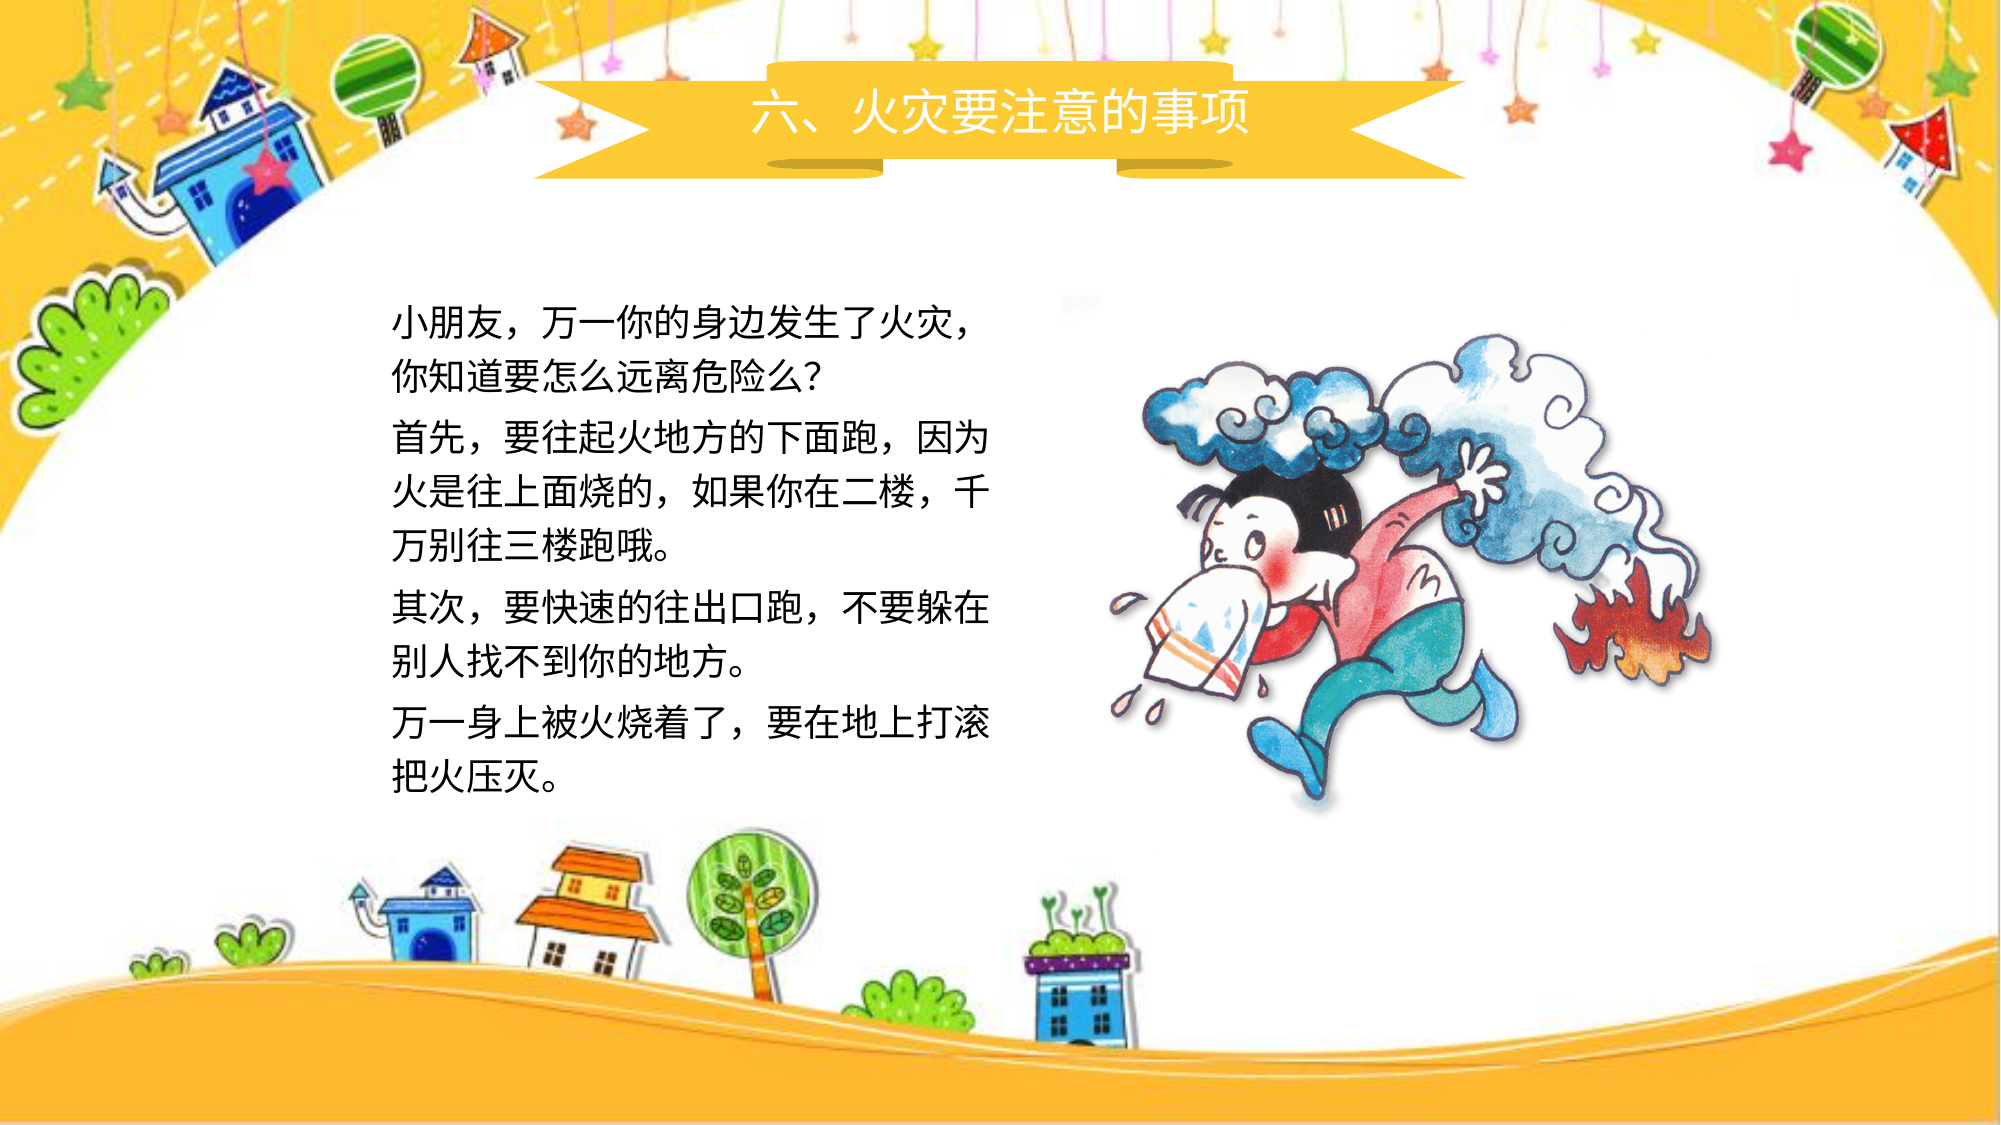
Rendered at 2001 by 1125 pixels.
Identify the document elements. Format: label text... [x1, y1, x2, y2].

text_box 小朋友，万一你的身边发生了火灾，你知道要怎么远离危险么？ 首先，要往起火地方的下面跑，因为火是往上面烧的，如果你在二楼，千万别往三楼跑哦。 其次，要快速的往出口跑，不要躲在别人找不到你的地方。 万一身上被火烧着了，要在地上打滚把火压灭。 [364, 276, 1038, 812]
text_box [533, 61, 1467, 179]
picture [0, 0, 2001, 1125]
